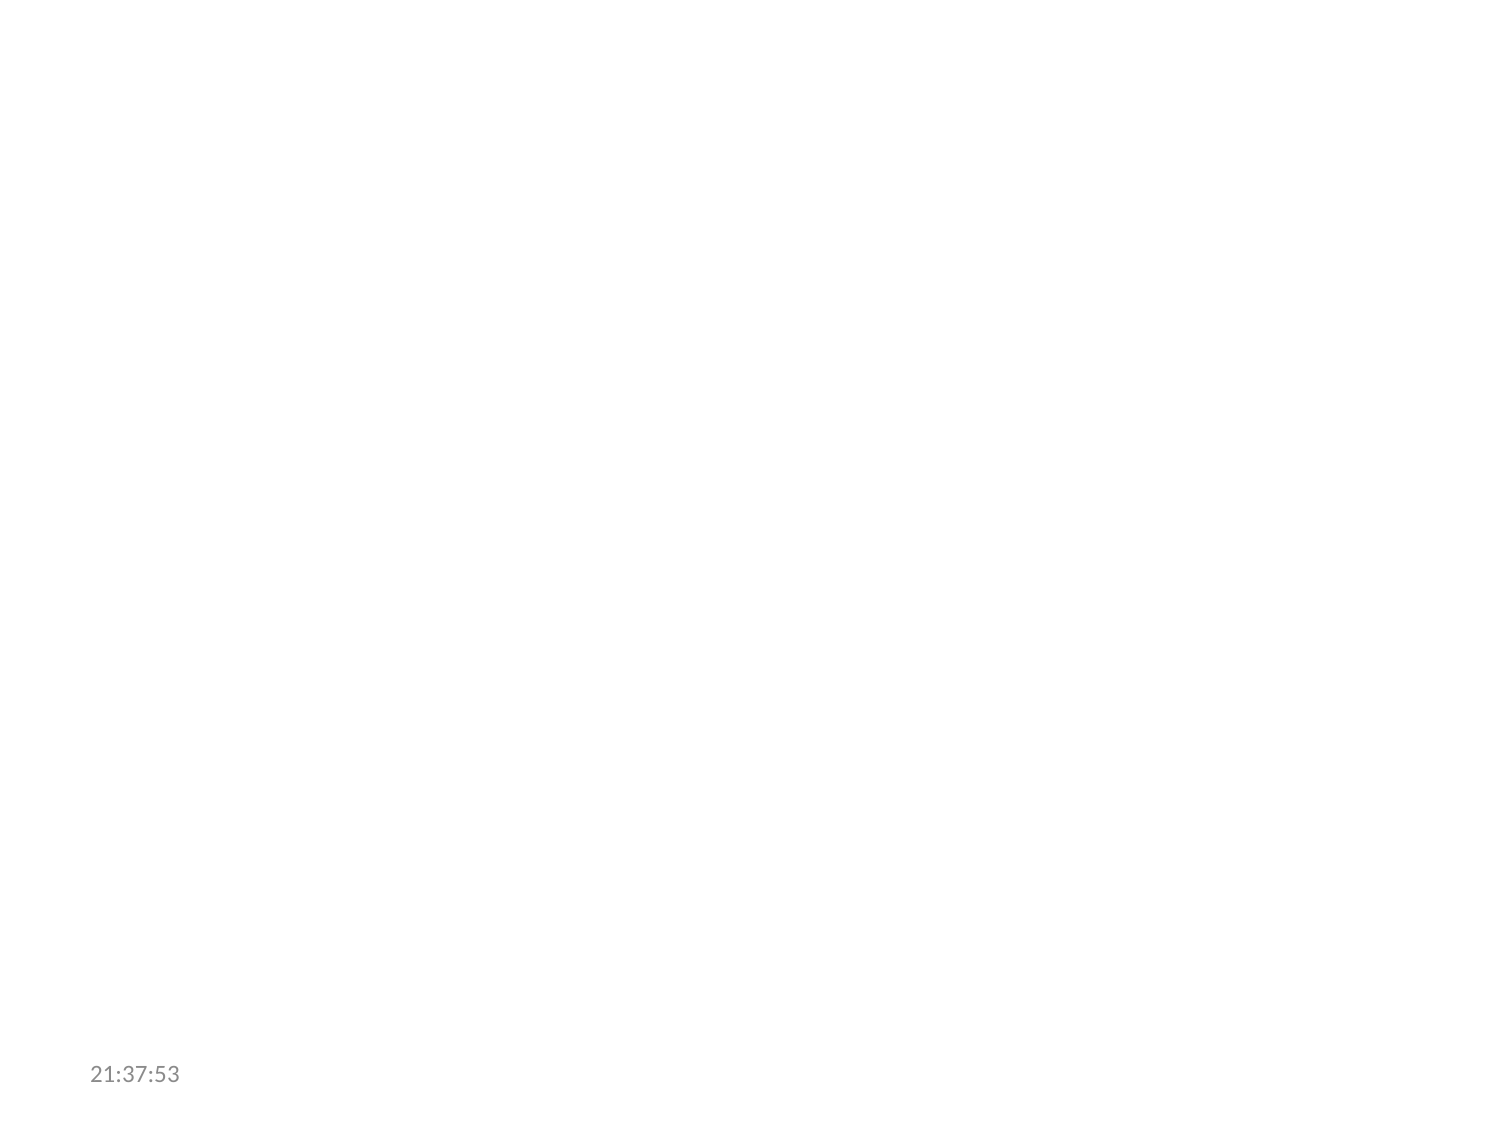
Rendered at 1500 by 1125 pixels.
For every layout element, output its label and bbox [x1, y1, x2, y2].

slide_number [75, 1042, 425, 1103]
